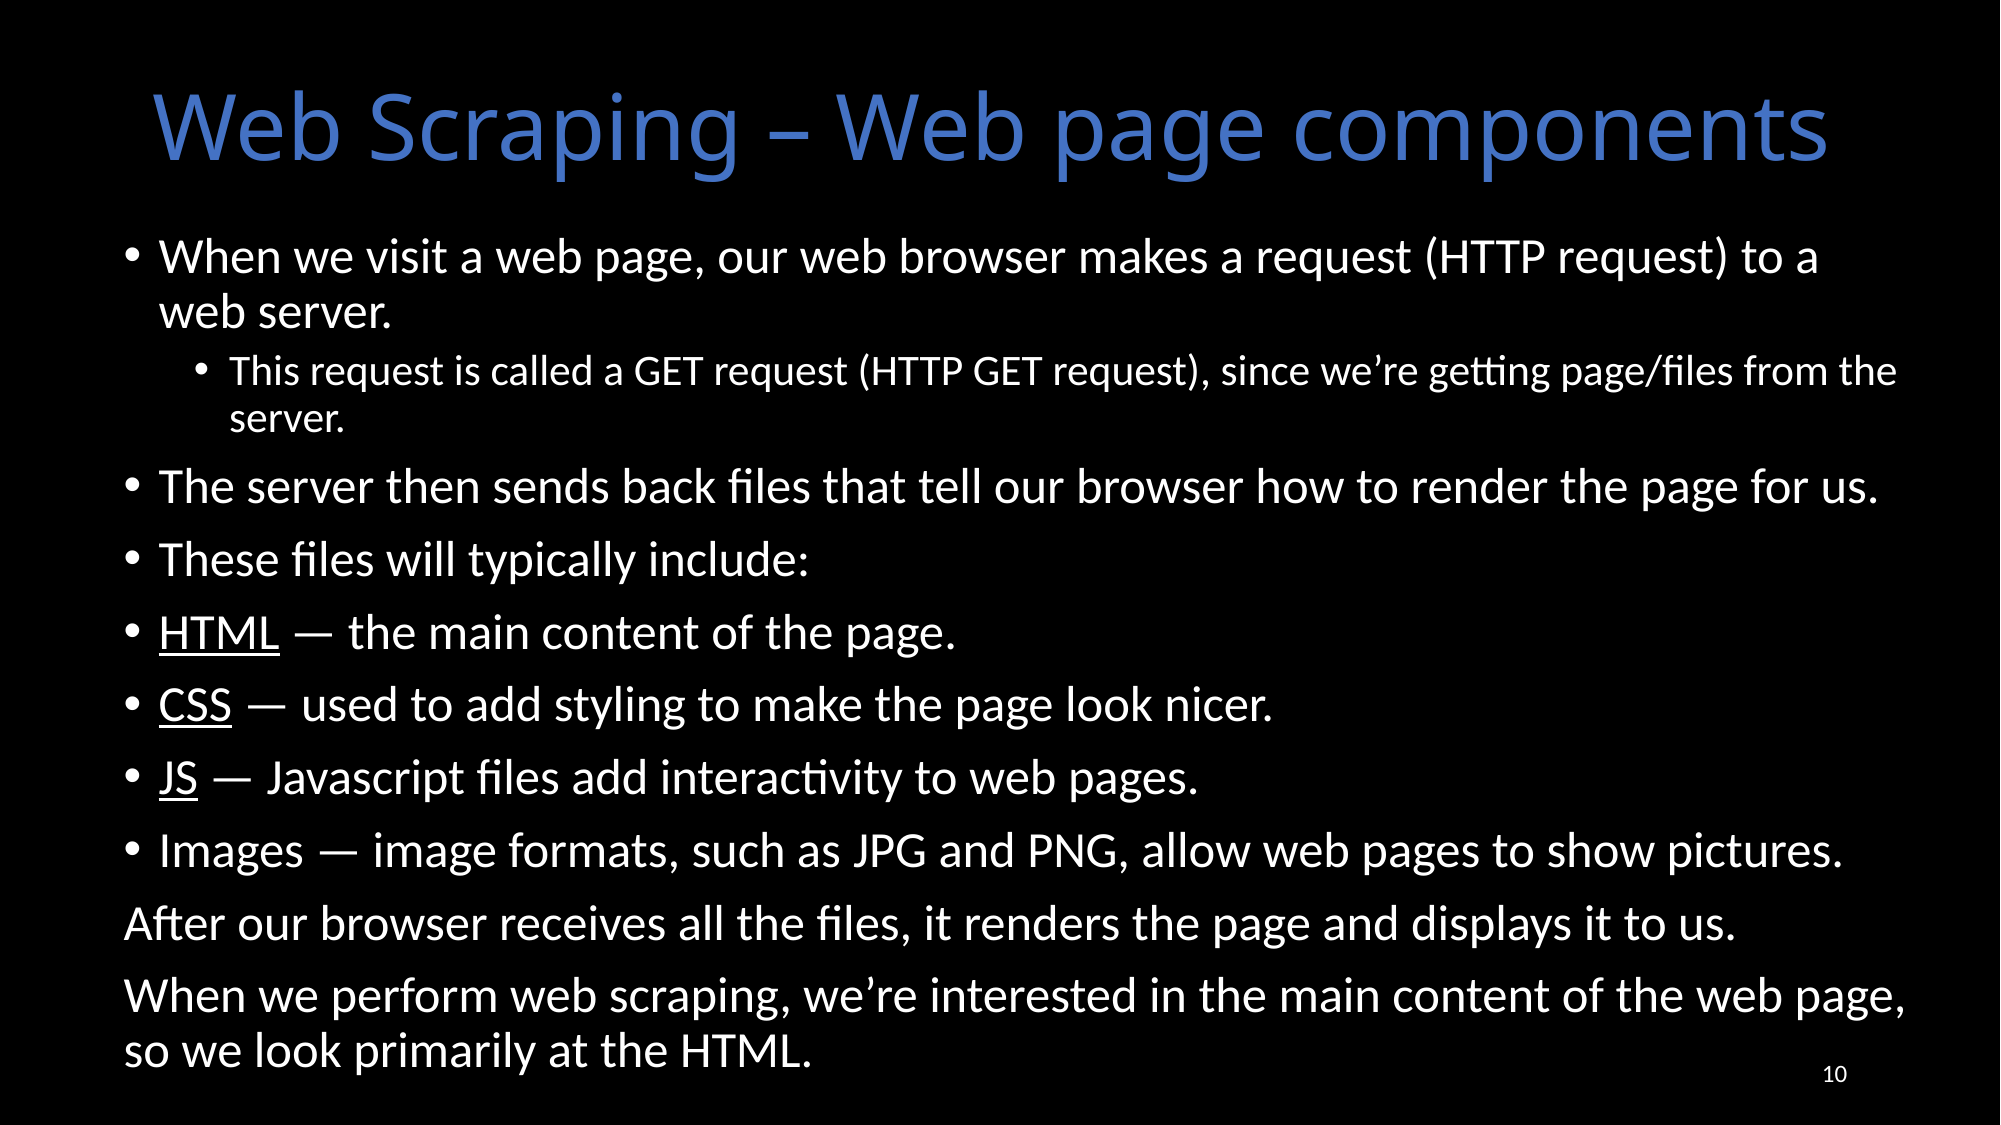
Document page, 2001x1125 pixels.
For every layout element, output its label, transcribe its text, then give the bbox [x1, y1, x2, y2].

title Web Scraping – Web page components [137, 22, 1863, 222]
list When we visit a web page, our web browser makes a request (HTTP request) to a web server. This request is called a GET request (HTTP GET request), since we’re getting page/files from the server. The server then sends back files that tell our browser how to render the page for us. These files will typically include: HTML — the main content of the page. CSS — used to add styling to make the page look nicer. JS — Javascript files add interactivity to web pages. Images — image formats, such as JPG and PNG, allow web pages to show pictures. After our browser receives all the files, it renders the page and displays it to us. When we perform web scraping, we’re interested in the main content of the web page, so we look primarily at the HTML. [108, 222, 1934, 1103]
slide_number 10 [1412, 1042, 1863, 1103]
